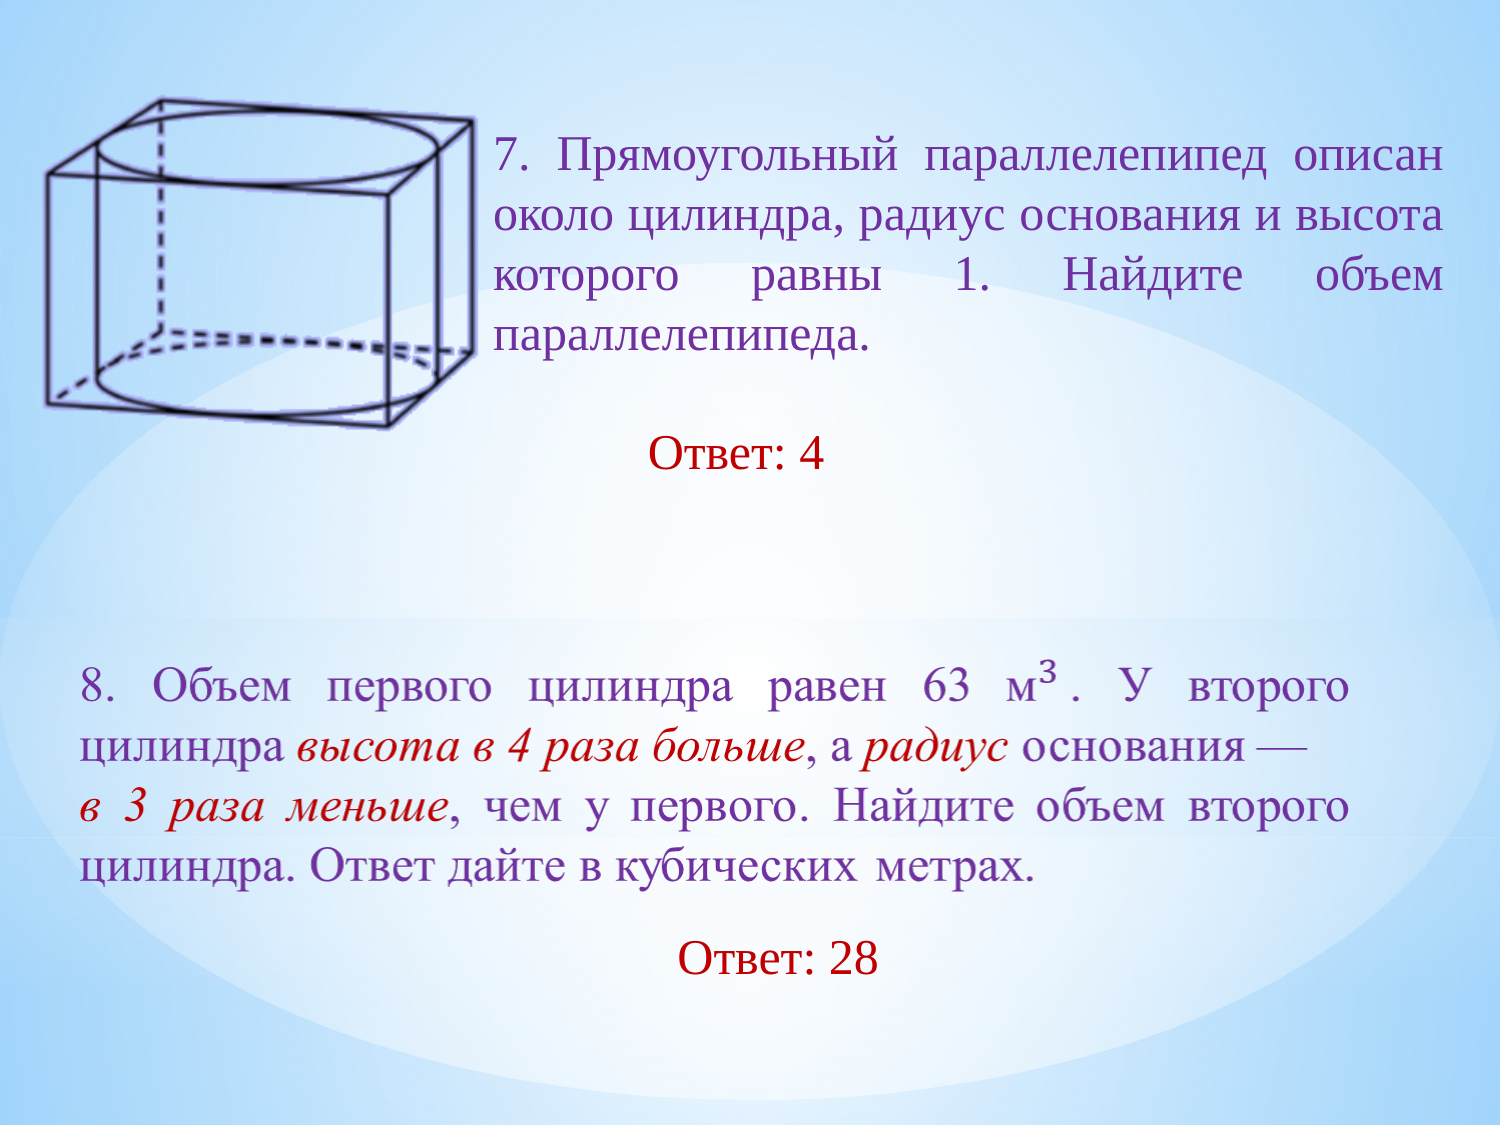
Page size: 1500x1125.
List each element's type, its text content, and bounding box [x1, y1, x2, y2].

text_box Ответ: 4 [633, 411, 840, 487]
text_box 7. Прямоугольный параллелепипед описан около цилиндра, радиус основания и высота которого равны 1. Найдите объем параллелепипеда. [487, 113, 1459, 369]
text_box Ответ: 28 [662, 916, 895, 992]
text_box [64, 645, 1365, 903]
picture [40, 81, 483, 433]
